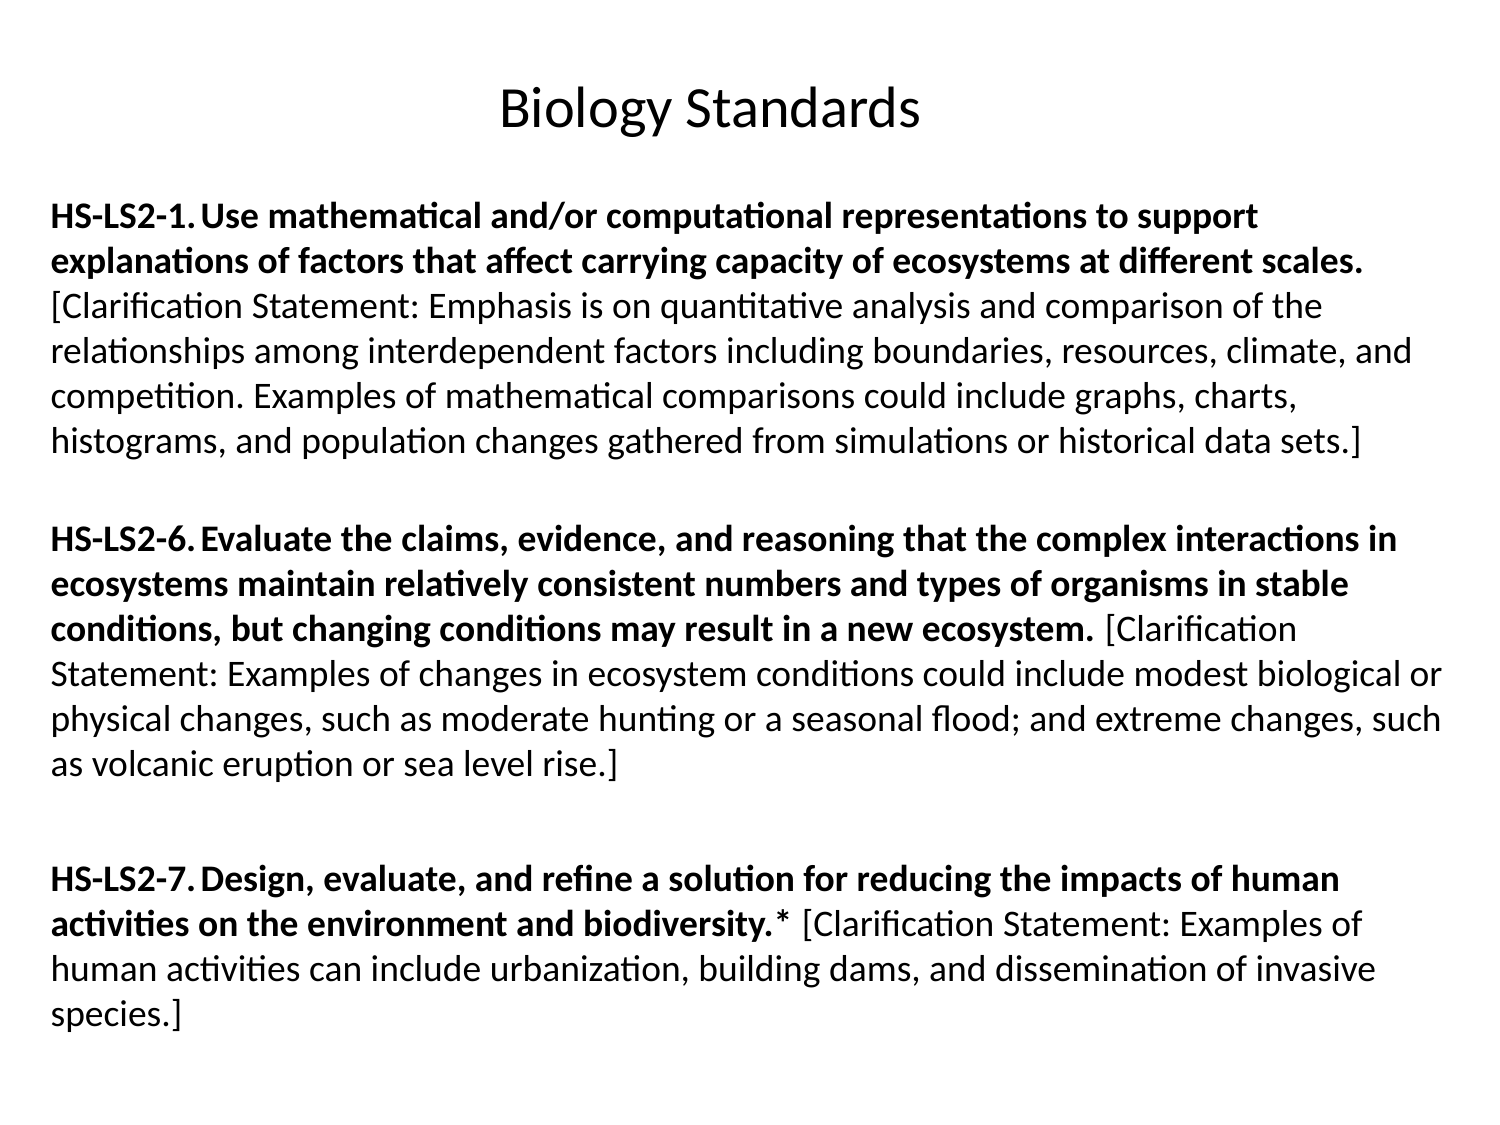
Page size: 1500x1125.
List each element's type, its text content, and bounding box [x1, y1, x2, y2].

text_box Biology Standards [378, 62, 1042, 147]
text_box HS-LS2-7. Design, evaluate, and refine a solution for reducing the impacts of human activities on the environment and biodiversity.* [Clarification Statement: Examples of human activities can include urbanization, building dams, and dissemination of invasive species.] [35, 846, 1472, 1042]
text_box HS-LS2-6. Evaluate the claims, evidence, and reasoning that the complex interactions in ecosystems maintain relatively consistent numbers and types of organisms in stable conditions, but changing conditions may result in a new ecosystem. [Clarification Statement: Examples of changes in ecosystem conditions could include modest biological or physical changes, such as moderate hunting or a seasonal flood; and extreme changes, such as volcanic eruption or sea level rise.] [35, 506, 1472, 792]
text_box HS-LS2-1. Use mathematical and/or computational representations to support explanations of factors that affect carrying capacity of ecosystems at different scales. [Clarification Statement: Emphasis is on quantitative analysis and comparison of the relationships among interdependent factors including boundaries, resources, climate, and competition. Examples of mathematical comparisons could include graphs, charts, histograms, and population changes gathered from simulations or historical data sets.] [35, 184, 1449, 469]
